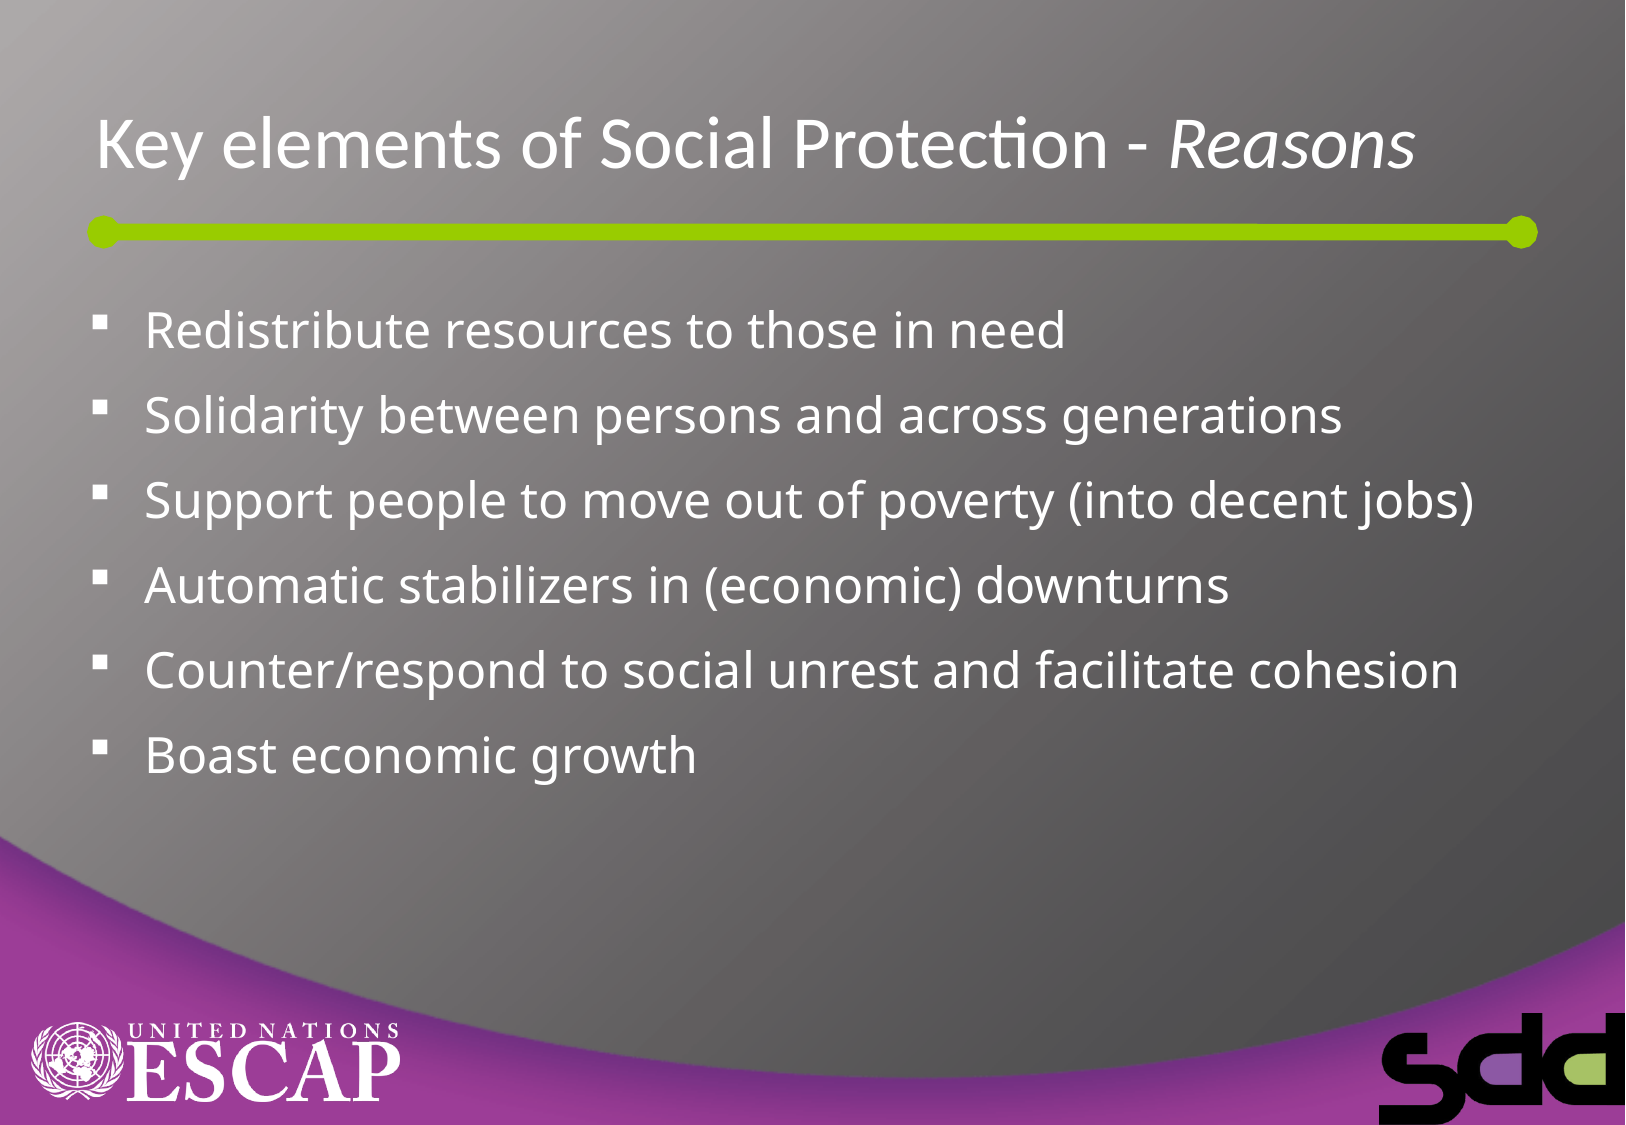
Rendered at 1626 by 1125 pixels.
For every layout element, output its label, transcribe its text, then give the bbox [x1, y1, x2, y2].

picture [0, 0, 1625, 1125]
list Redistribute resources to those in need Solidarity between persons and across generations Support people to move out of poverty (into decent jobs) Automatic stabilizers in (economic) downturns Counter/respond to social unrest and facilitate cohesion Boast economic growth [73, 290, 1537, 994]
title Key elements of Social Protection - Reasons [80, 44, 1546, 233]
